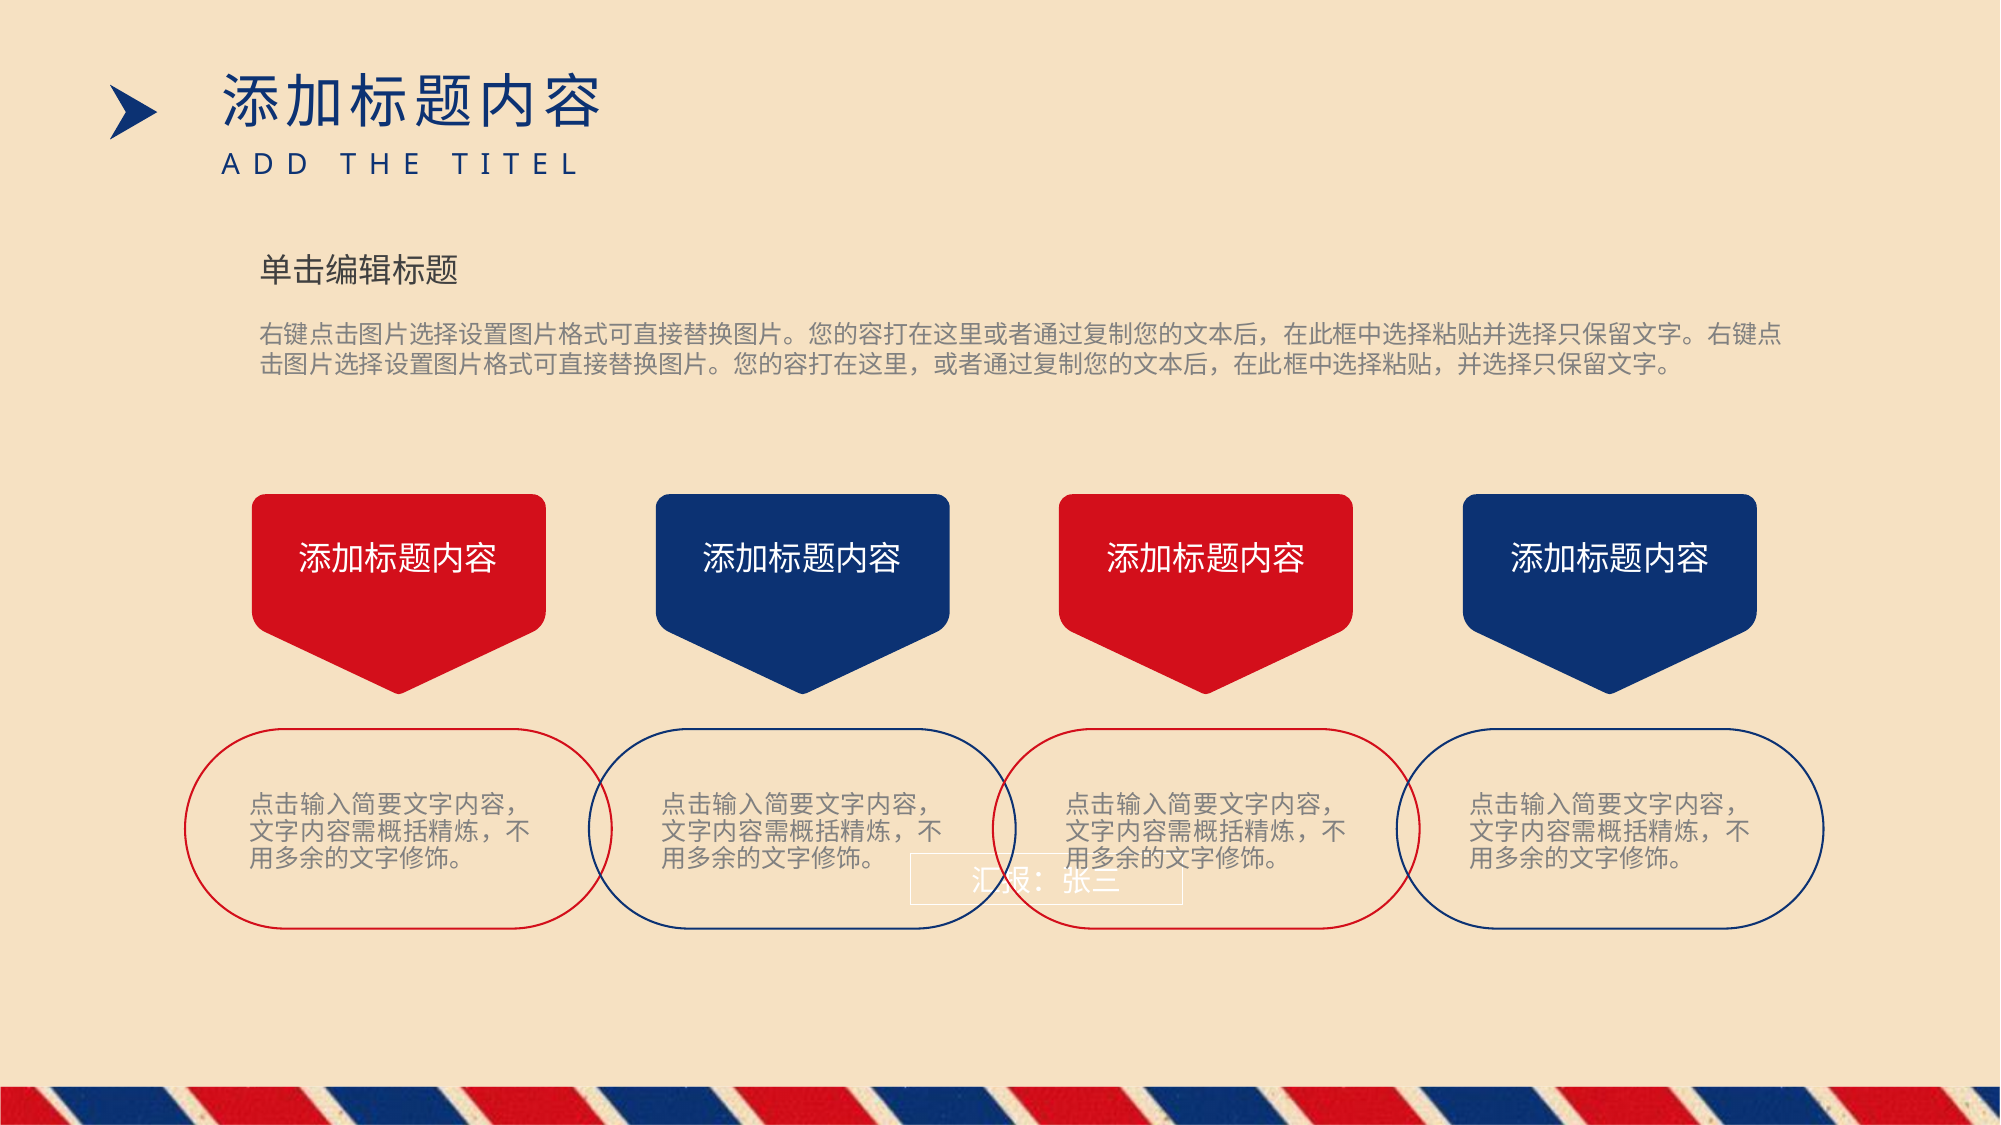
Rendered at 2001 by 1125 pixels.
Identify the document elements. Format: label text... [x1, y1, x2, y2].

text_box 单击编辑标题 右键点击图片选择设置图片格式可直接替换图片。您的容打在这里或者通过复制您的文本后，在此框中选择粘贴并选择只保留文字。右键点击图片选择设置图片格式可直接替换图片。您的容打在这里，或者通过复制您的文本后，在此框中选择粘贴，并选择只保留文字。 [244, 241, 1824, 385]
picture [2, 1087, 1998, 1124]
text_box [109, 56, 656, 189]
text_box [185, 494, 1824, 929]
